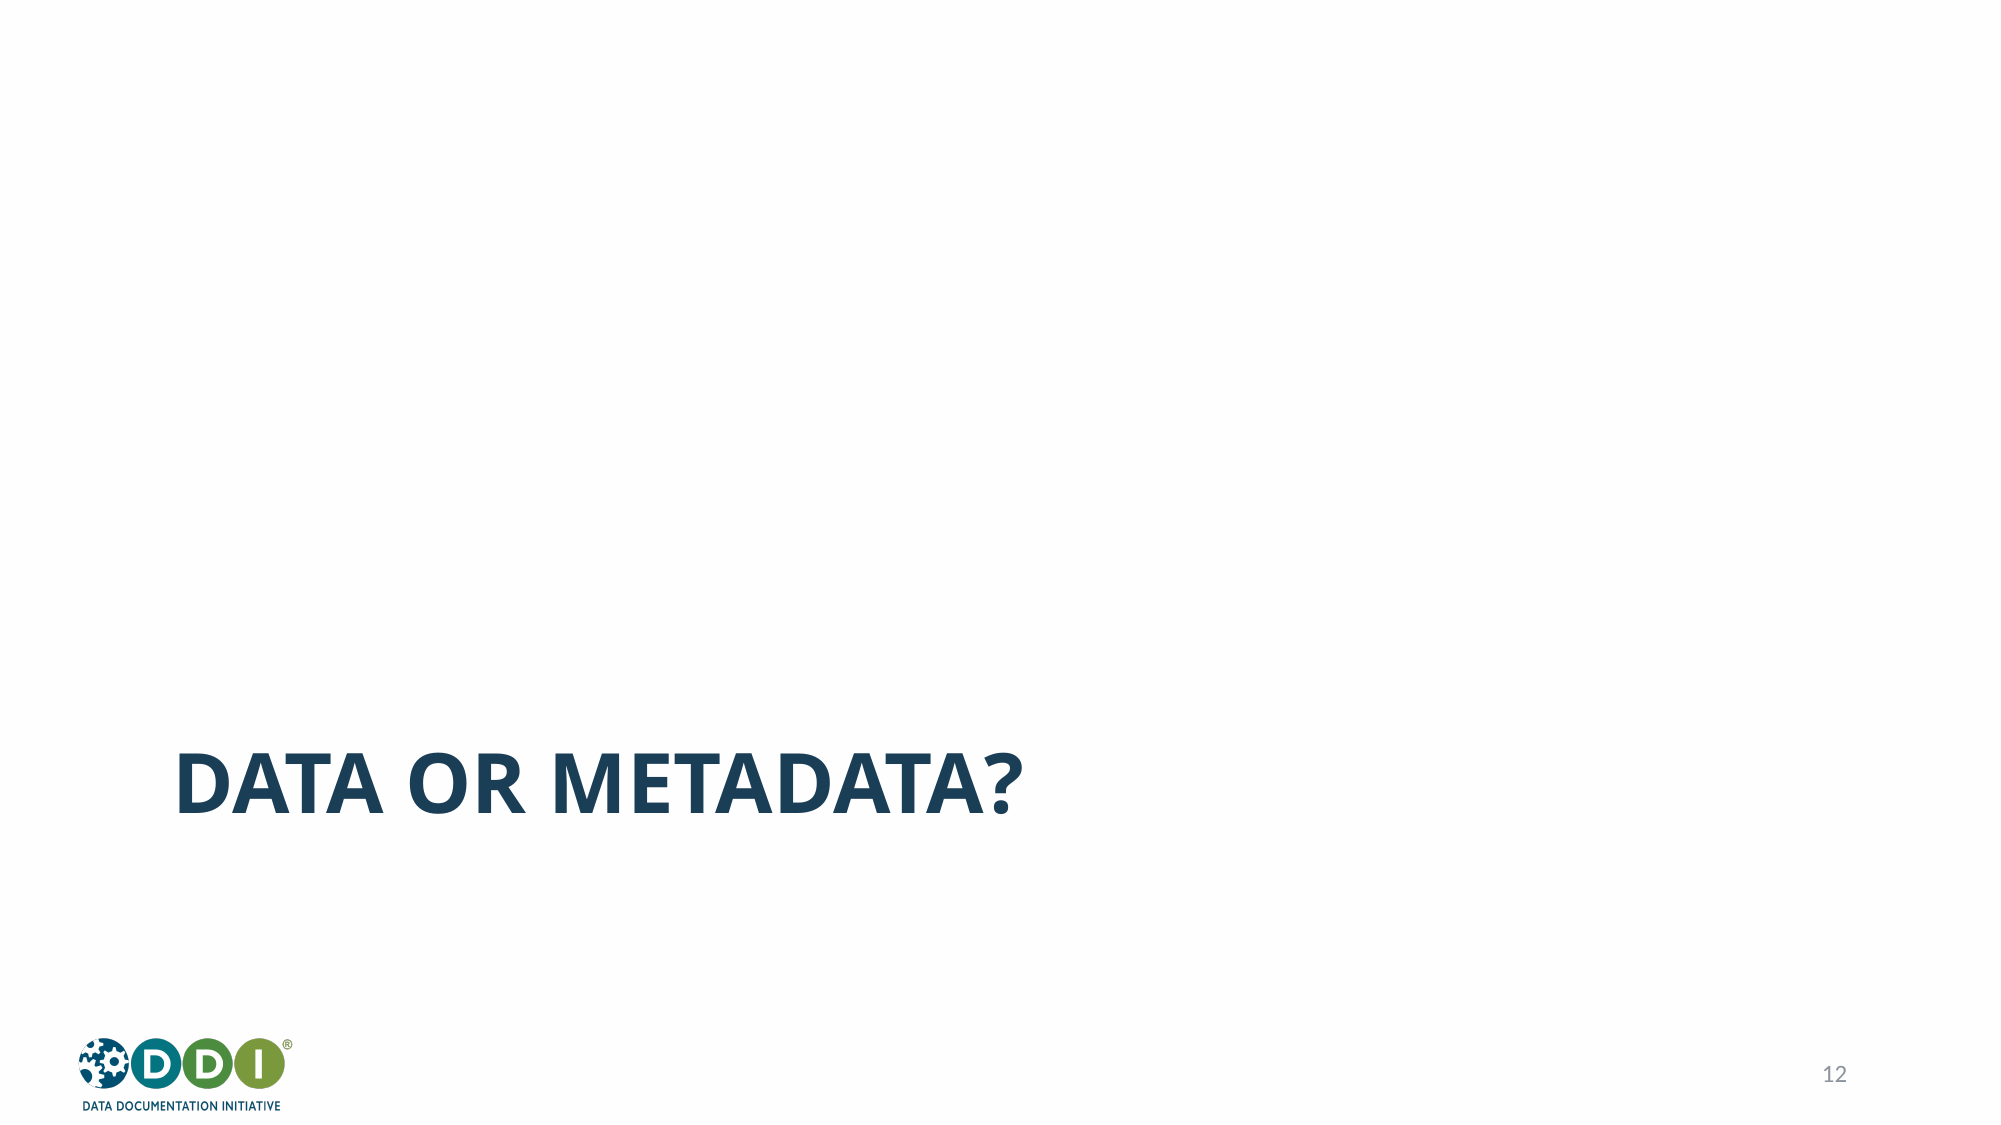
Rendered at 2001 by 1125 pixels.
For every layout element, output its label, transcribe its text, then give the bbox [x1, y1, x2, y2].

title Data or Metadata? [157, 722, 1858, 947]
slide_number 12 [1412, 1042, 1863, 1103]
picture [65, 1032, 305, 1115]
